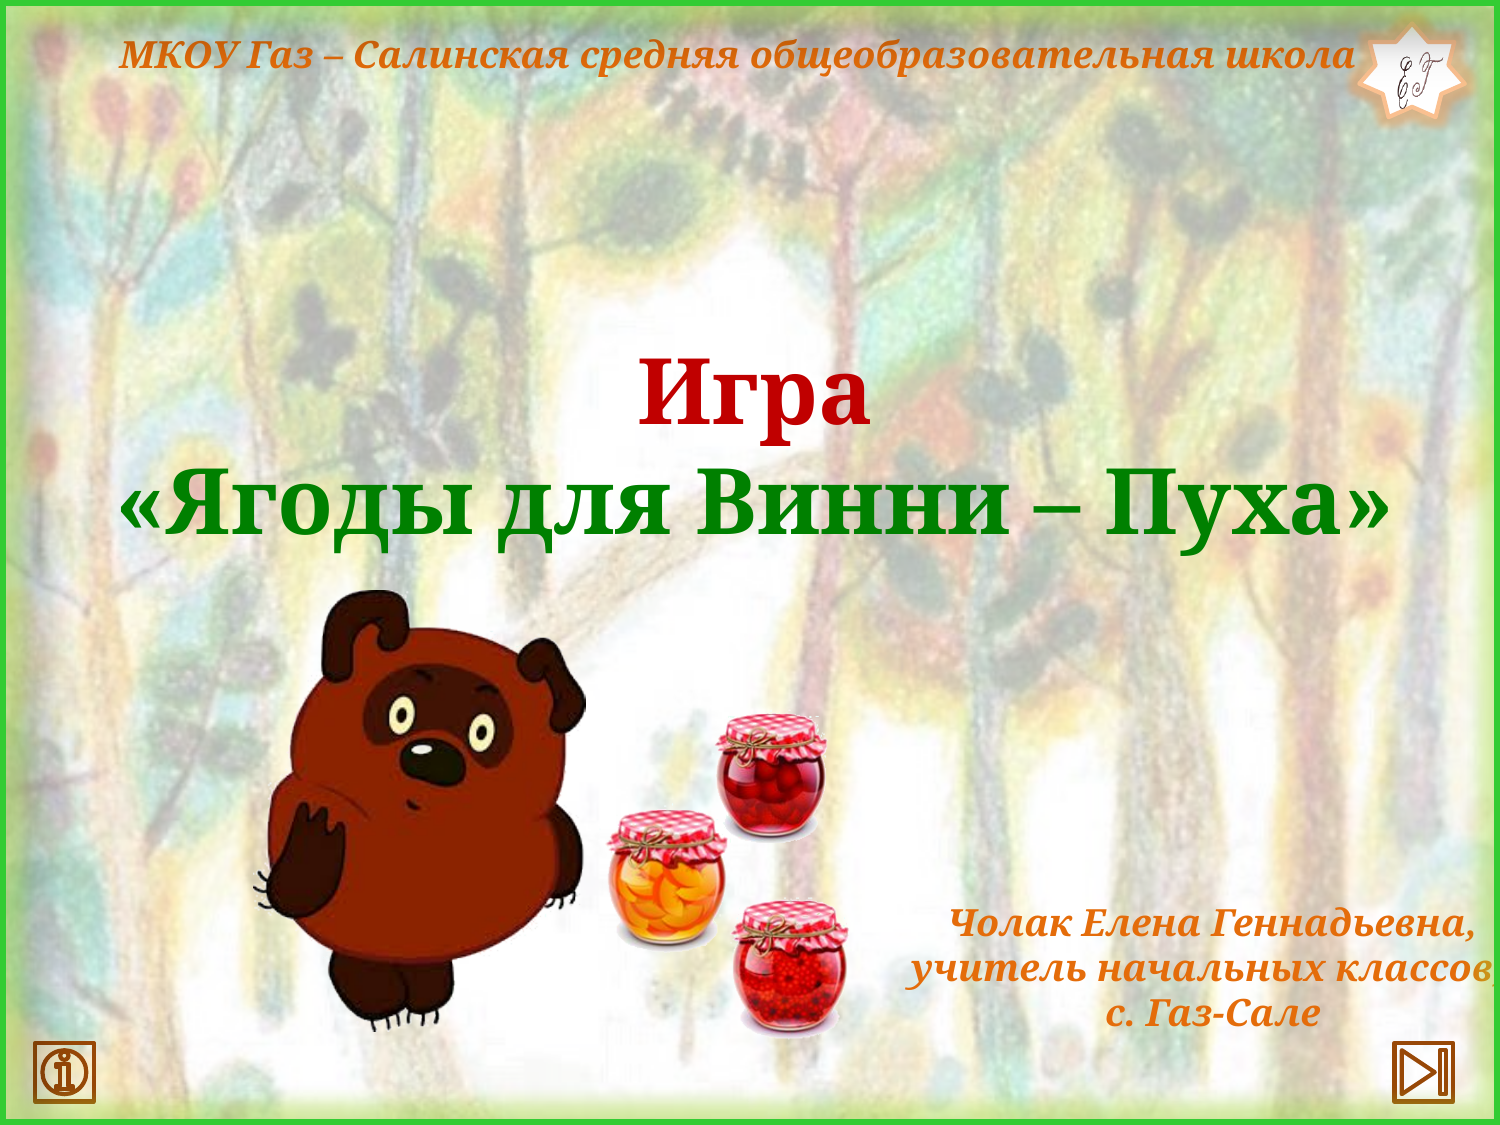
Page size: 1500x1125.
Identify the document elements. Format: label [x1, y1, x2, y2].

text_box [1359, 23, 1466, 118]
text_box [0, 0, 1500, 1125]
picture [590, 691, 880, 1057]
picture [253, 590, 587, 1032]
